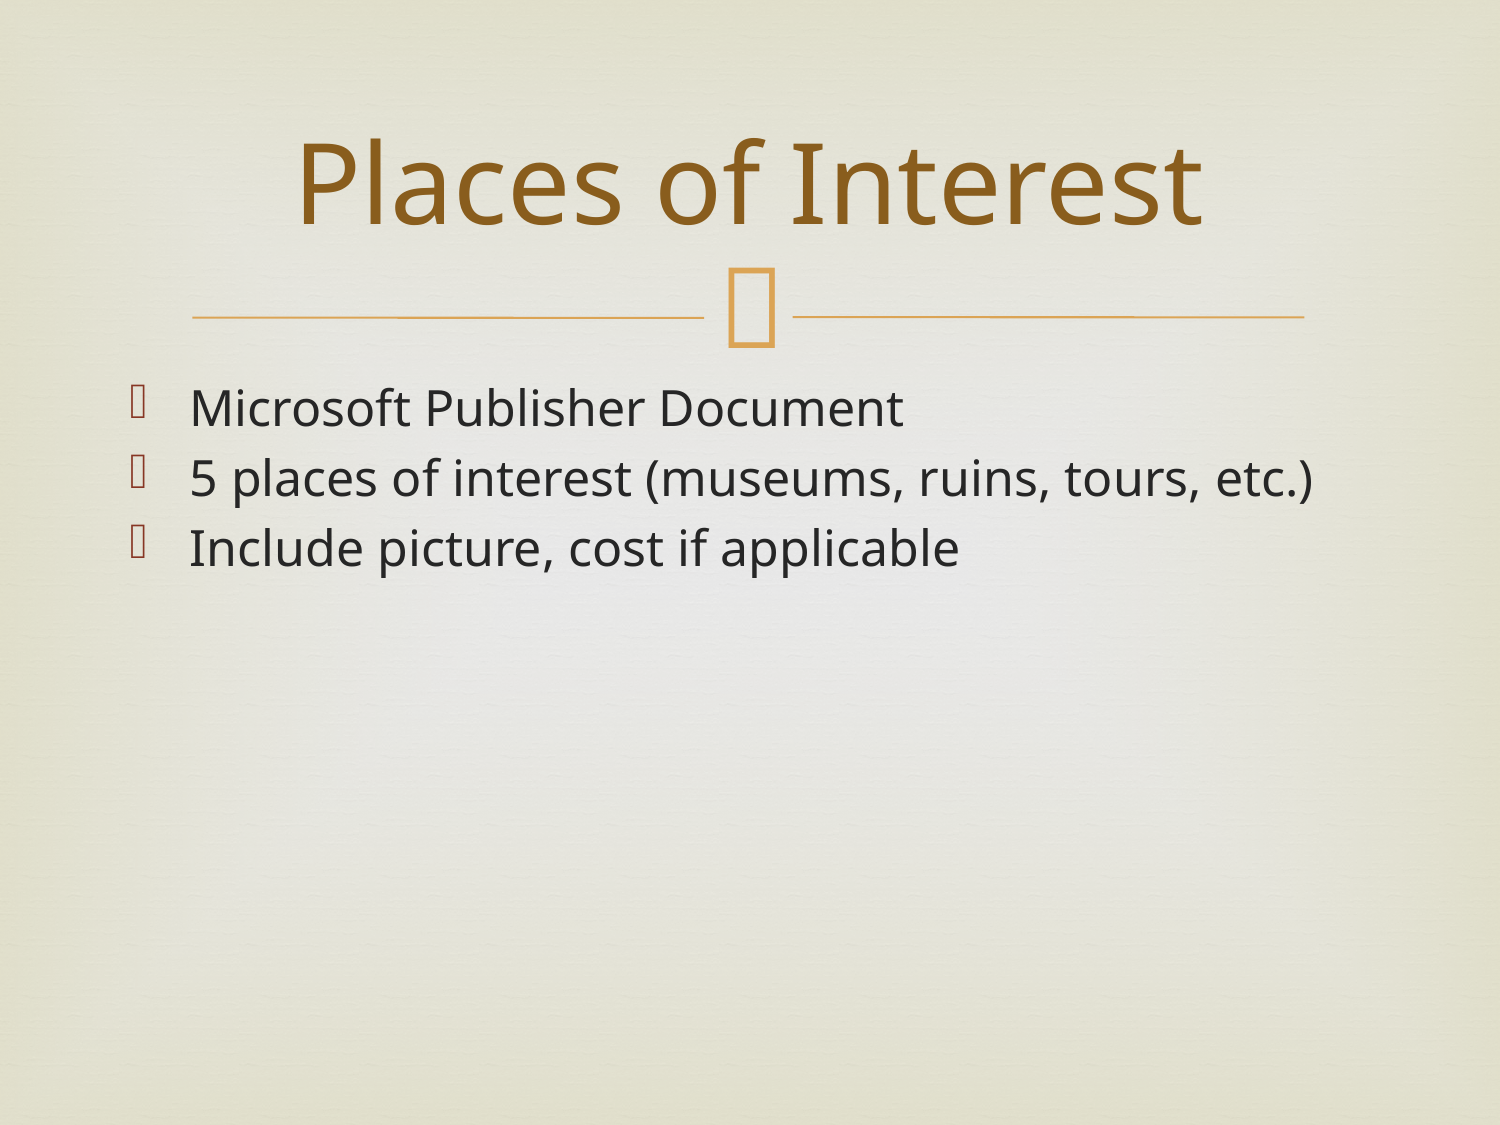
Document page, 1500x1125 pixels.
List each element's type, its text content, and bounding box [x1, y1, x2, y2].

list Microsoft Publisher Document 5 places of interest (museums, ruins, tours, etc.) Include picture, cost if applicable [114, 368, 1386, 1005]
title Places of Interest [112, 93, 1386, 267]
